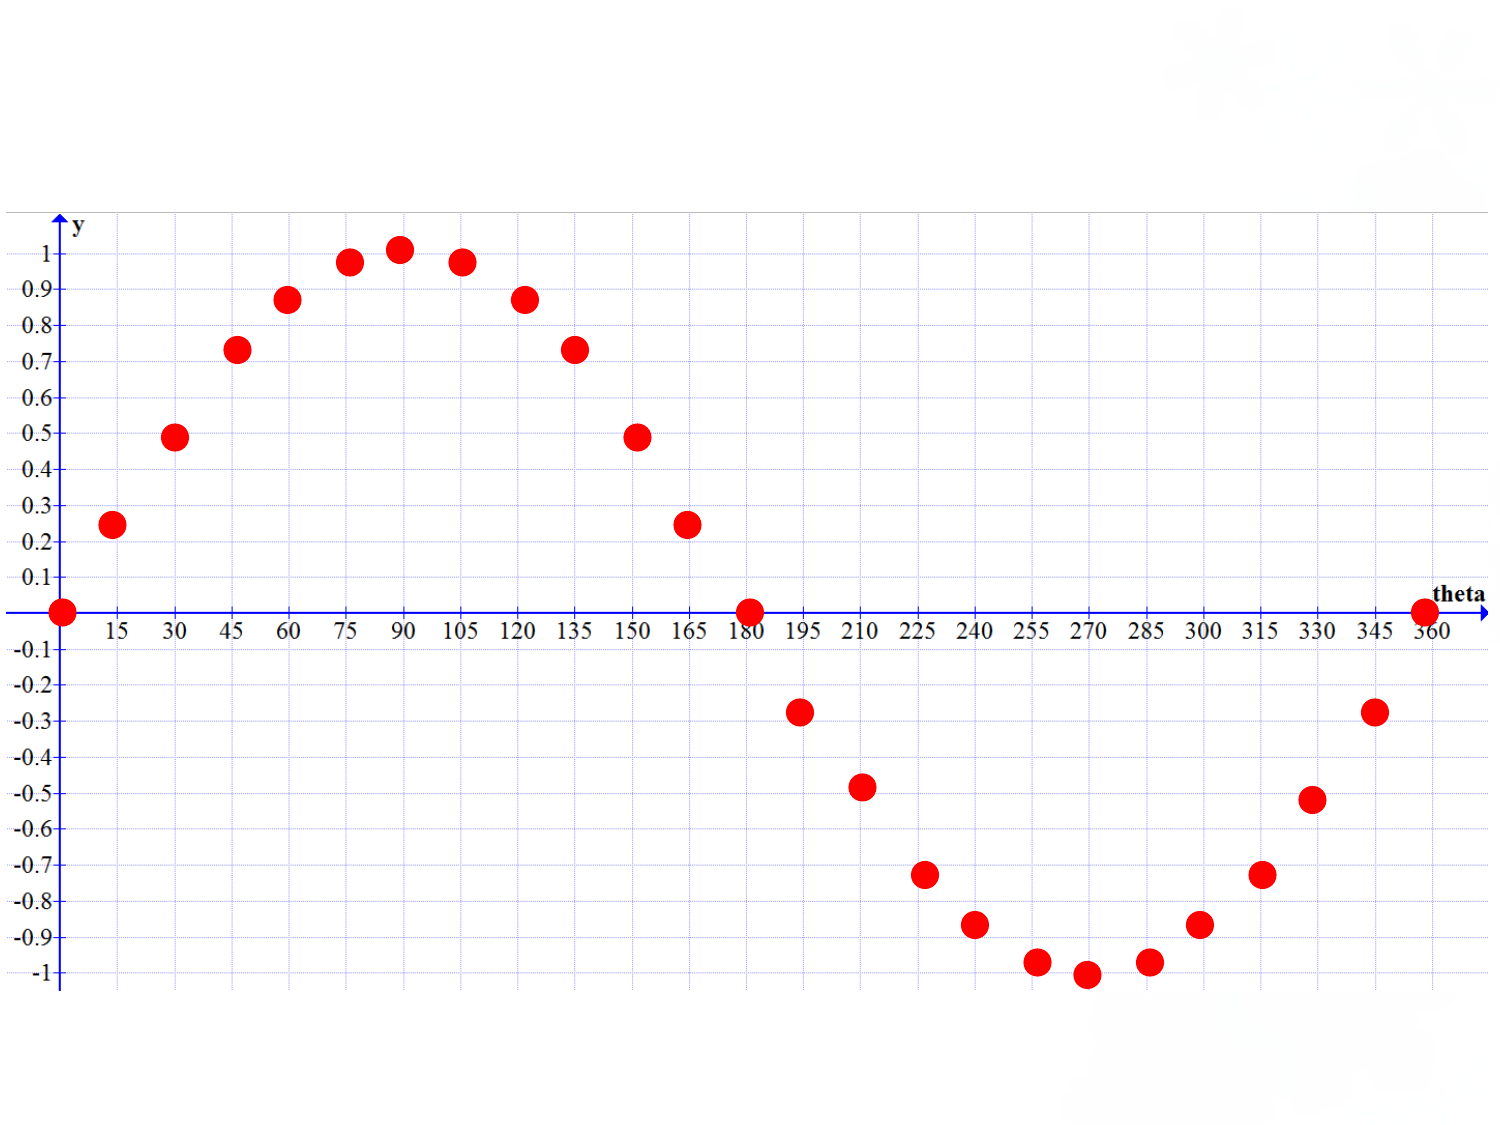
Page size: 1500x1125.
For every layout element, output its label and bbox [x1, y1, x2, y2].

picture [5, 211, 1489, 991]
